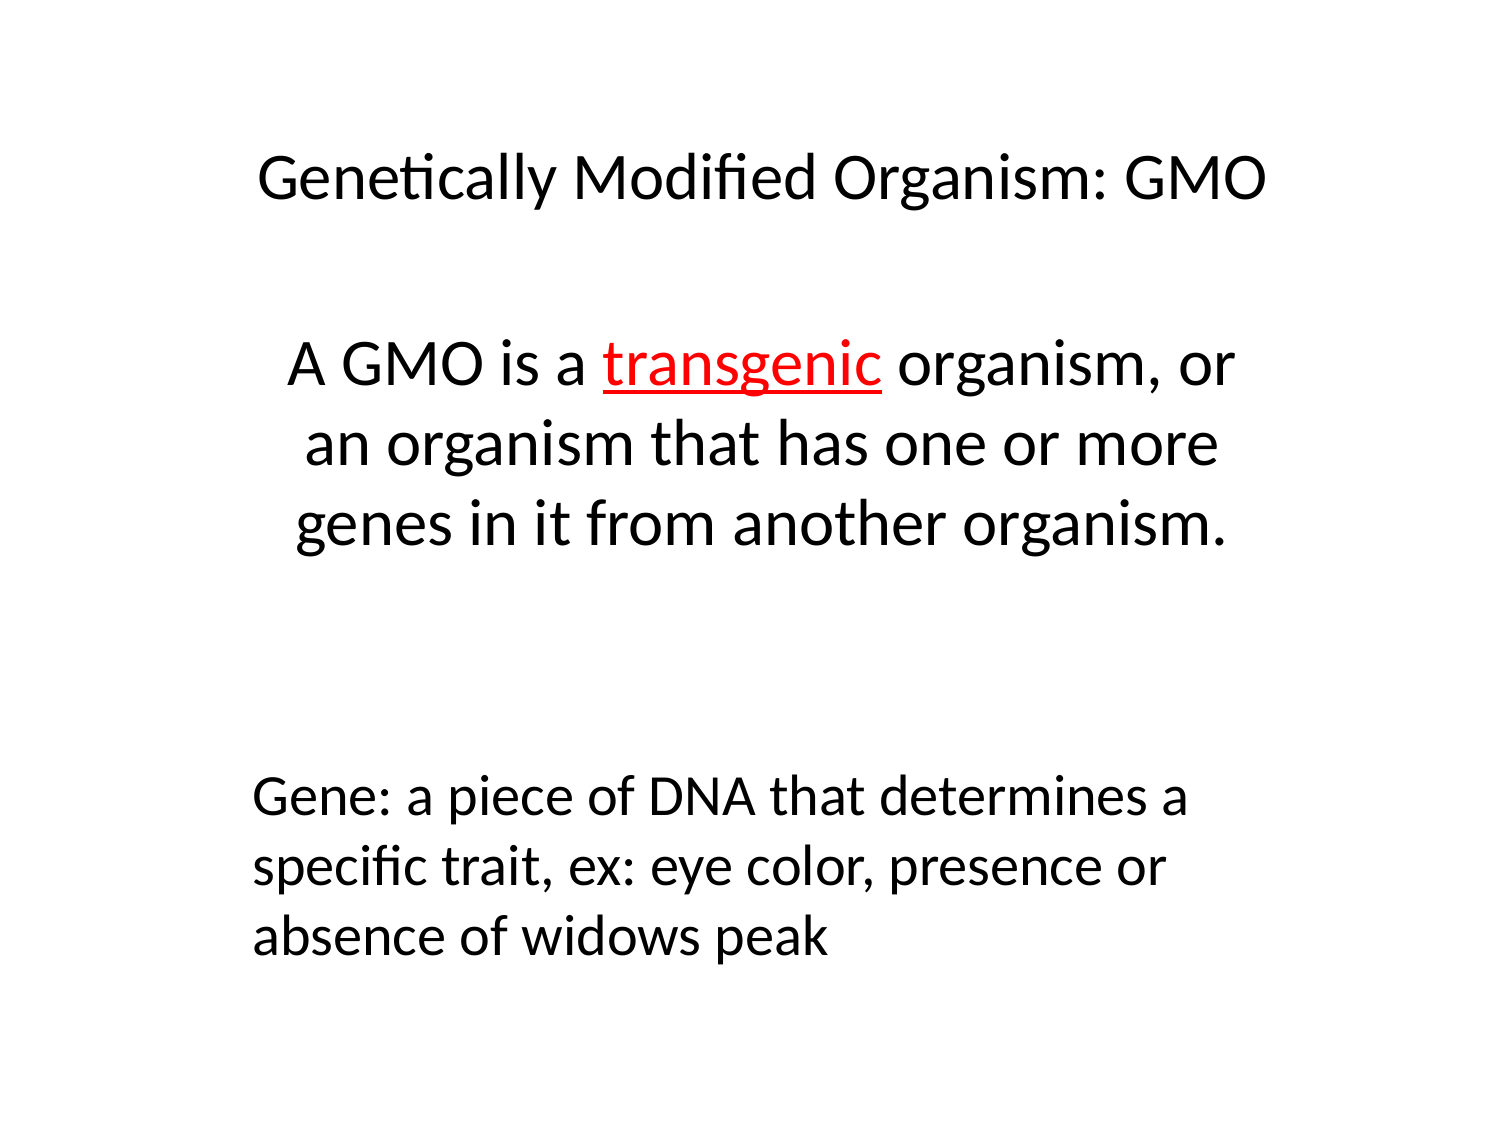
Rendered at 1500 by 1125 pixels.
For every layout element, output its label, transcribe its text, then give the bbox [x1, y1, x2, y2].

subtitle Genetically Modified Organism: GMO A GMO is a transgenic organism, or an organism that has one or more genes in it from another organism. Gene: a piece of DNA that determines a specific trait, ex: eye color, presence or absence of widows peak [237, 125, 1288, 1013]
